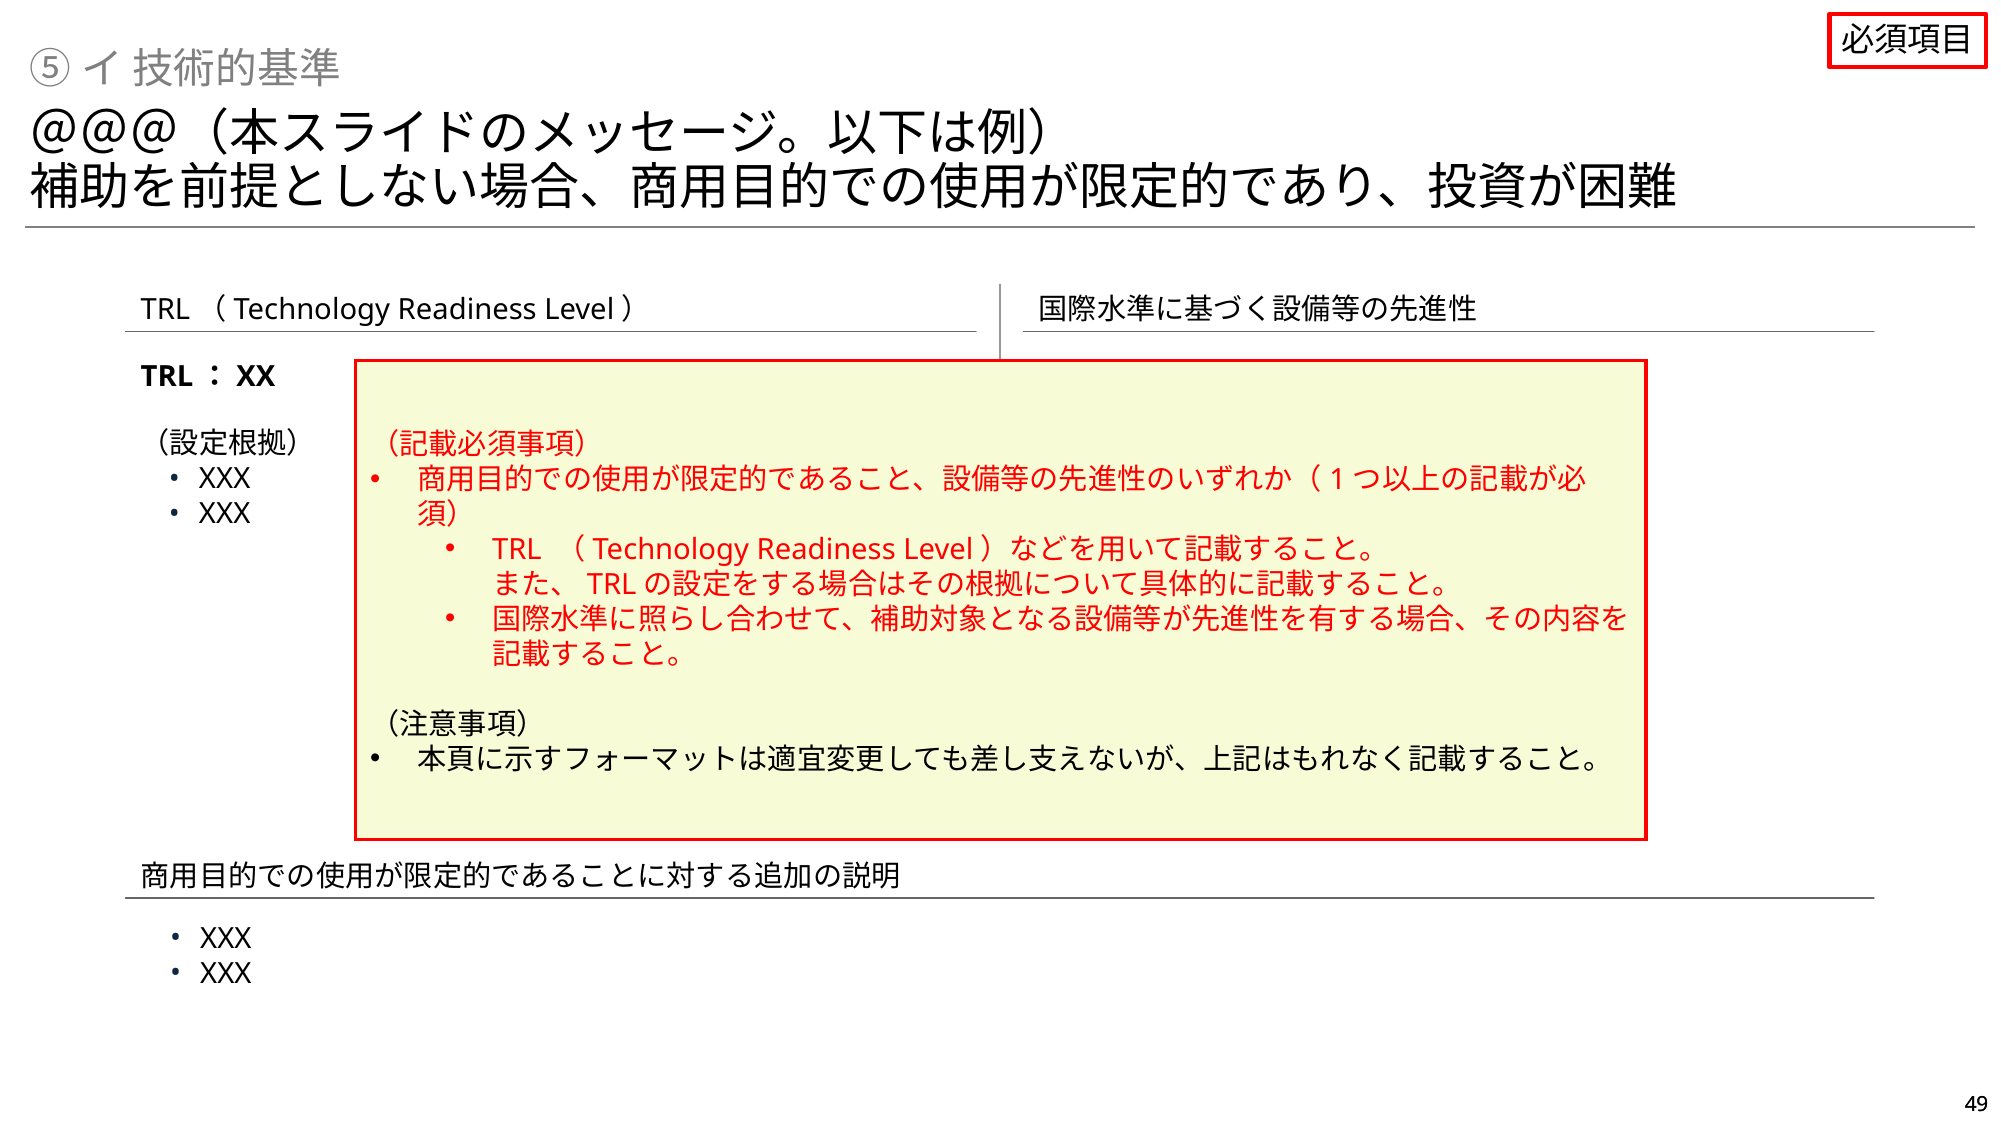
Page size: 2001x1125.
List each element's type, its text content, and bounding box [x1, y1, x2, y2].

text_box 必須項目 [1829, 13, 1986, 68]
text_box XXX XXX [125, 918, 1877, 1075]
text_box ＠＠＠（本スライドのメッセージ。以下は例） 補助を前提としない場合、商用目的での使用が限定的であり、投資が困難 [29, 107, 1875, 216]
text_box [125, 850, 1875, 899]
text_box （設定根拠） XXX XXX [124, 423, 354, 696]
text_box XXX XXX [1021, 352, 1897, 783]
text_box TRL：XX [124, 343, 783, 413]
text_box （記載必須事項） 商用目的での使用が限定的であること、設備等の先進性のいずれか（1つ以上の記載が必須） TRL （Technology Readiness Level）などを用いて記載すること。 また、TRLの設定をする場合はその根拠について具体的に記載すること。 国際水準に照らし合わせて、補助対象となる設備等が先進性を有する場合、その内容を記載すること。 （注意事項） 本頁に示すフォーマットは適宜変更しても差し支えないが、上記はもれなく記載すること。 [354, 359, 1648, 841]
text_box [125, 283, 977, 333]
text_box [1022, 283, 1875, 333]
text_box ⑤イ 技術的基準 [29, 47, 1802, 94]
